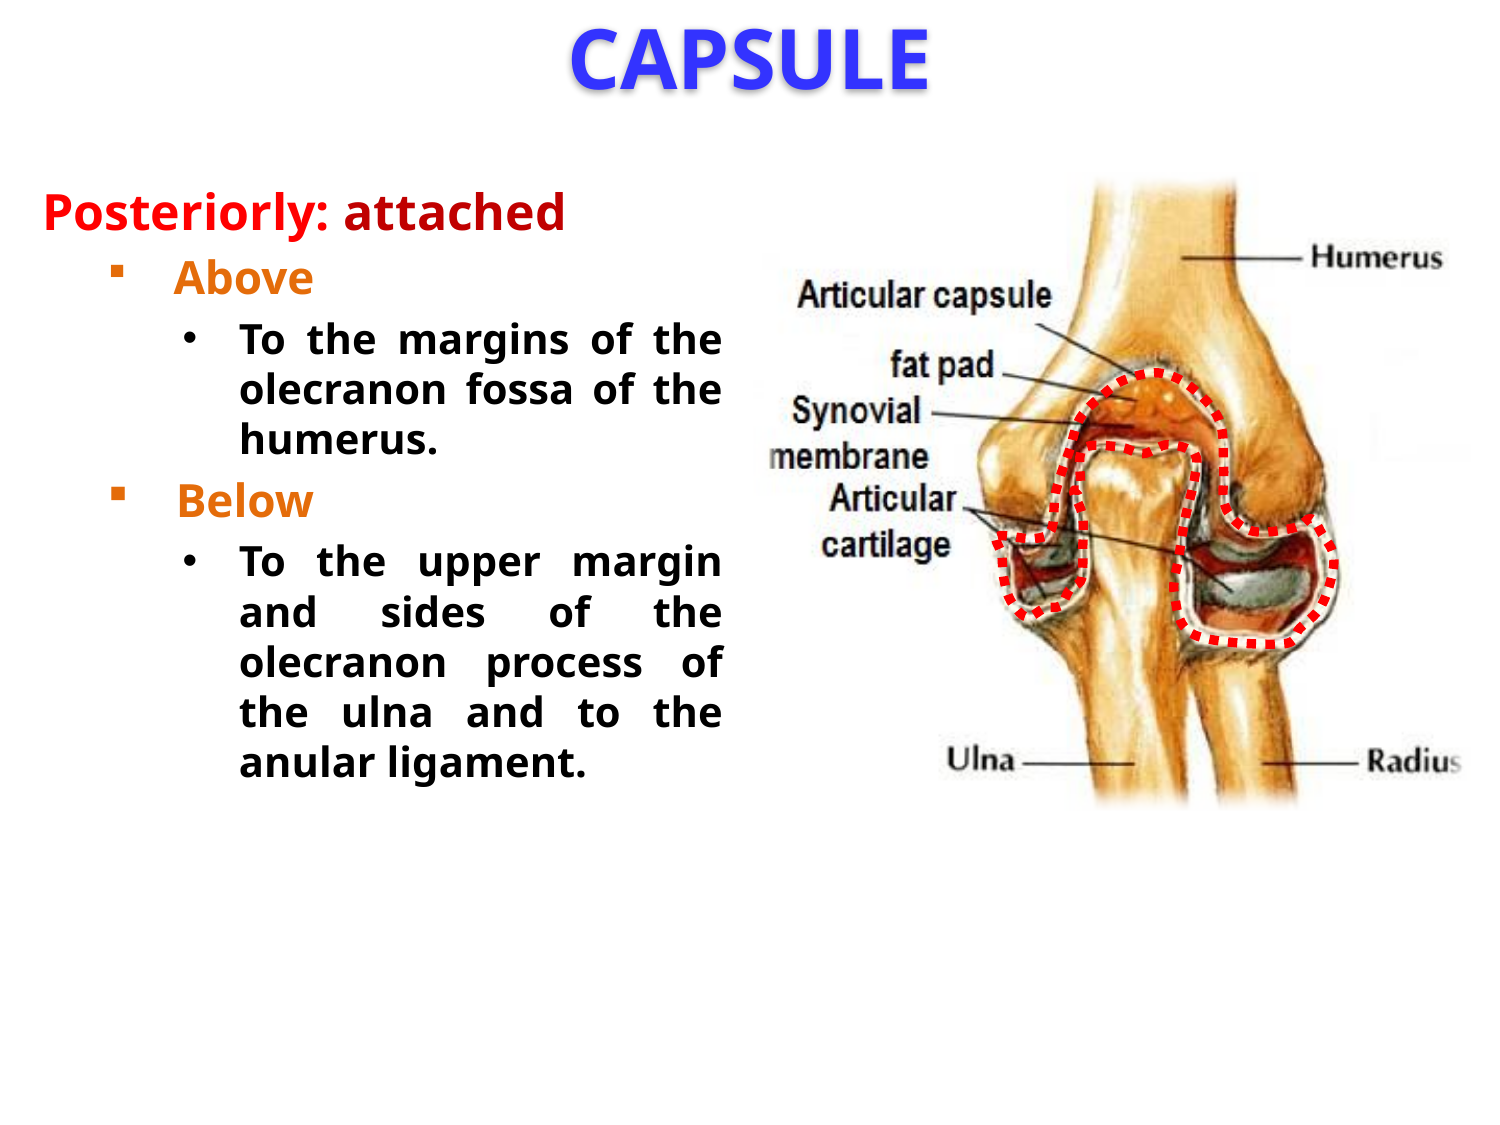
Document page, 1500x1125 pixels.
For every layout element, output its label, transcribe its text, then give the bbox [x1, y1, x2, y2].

title CAPSULE [0, 11, 1500, 114]
list Posteriorly: attached Above To the margins of the olecranon fossa of the humerus. Below To the upper margin and sides of the olecranon process of the ulna and to the anular ligament. [16, 171, 740, 824]
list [753, 172, 1471, 811]
